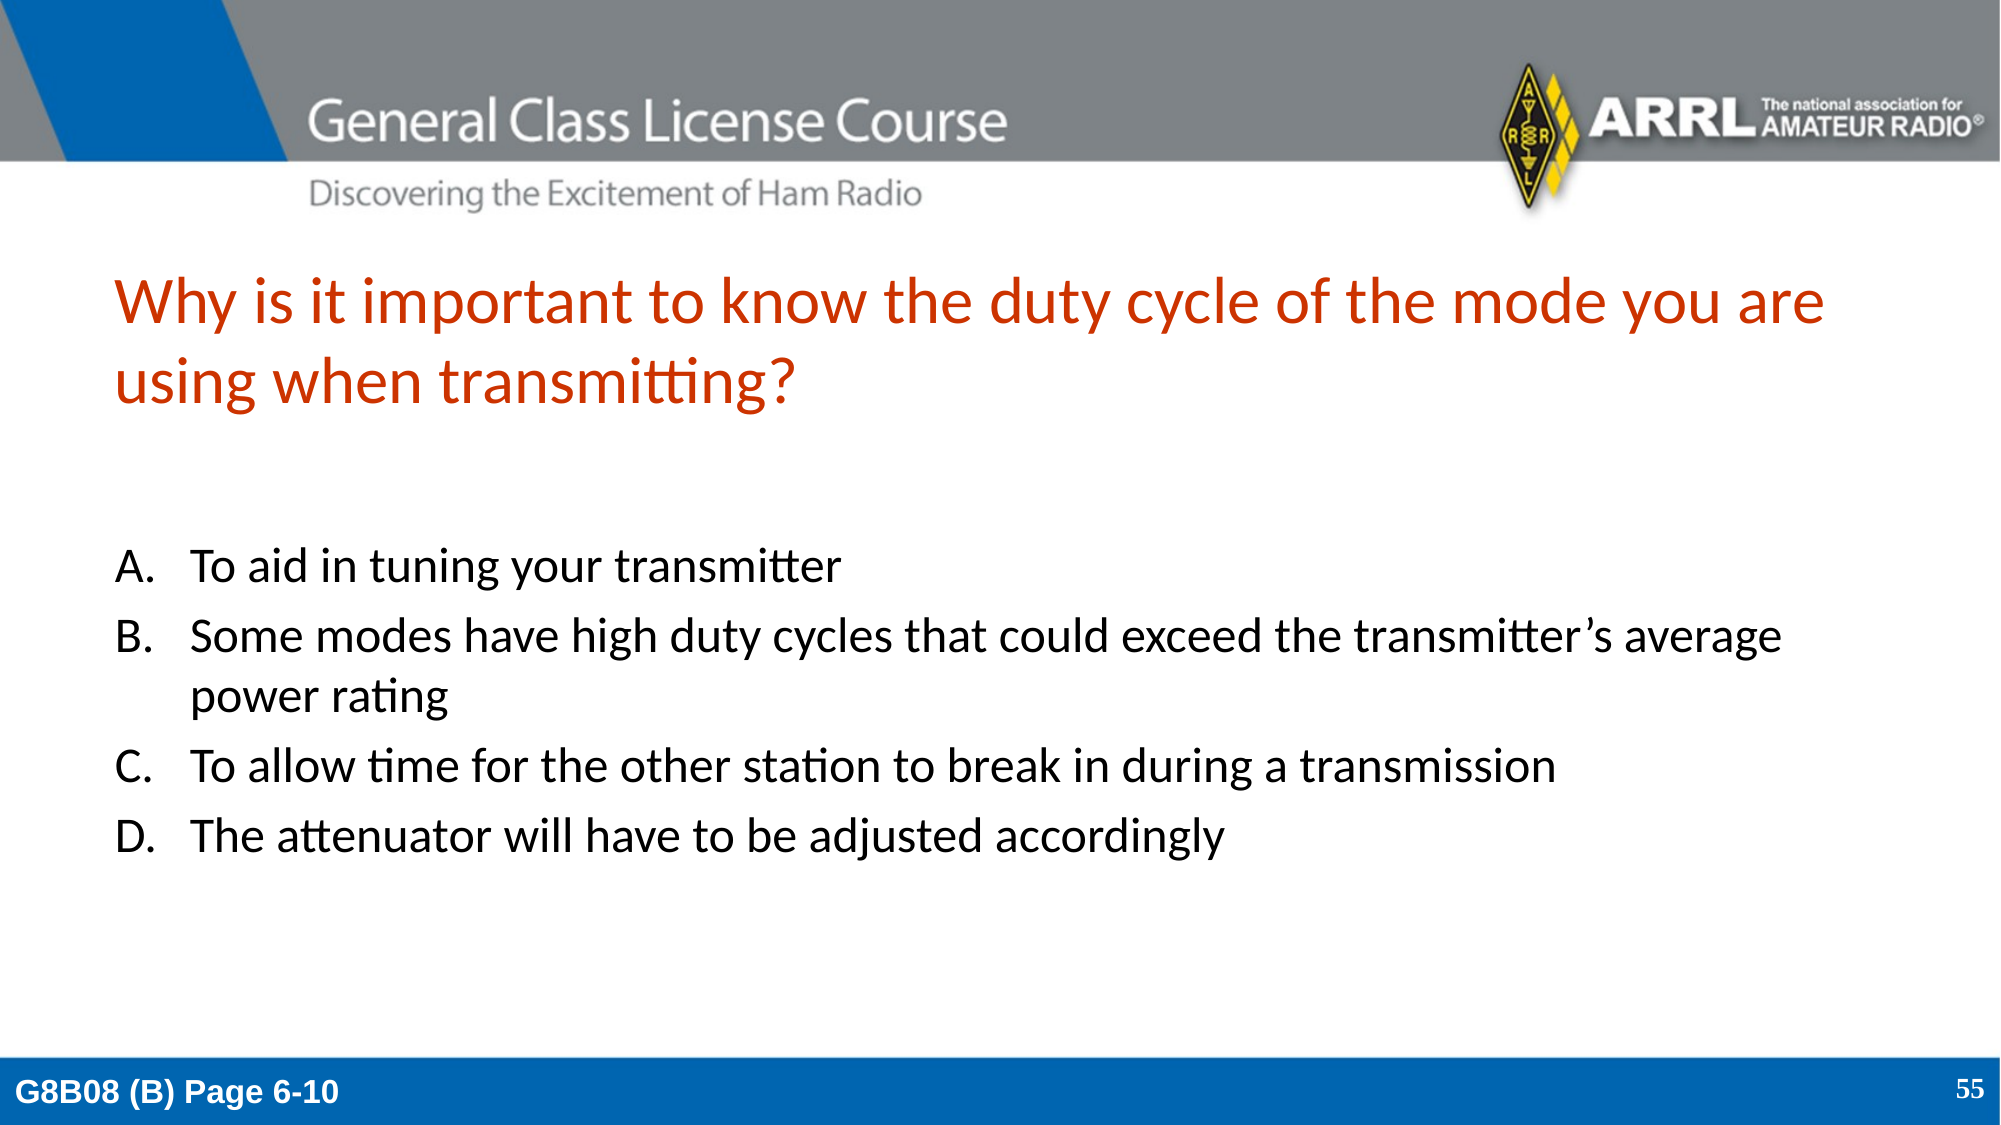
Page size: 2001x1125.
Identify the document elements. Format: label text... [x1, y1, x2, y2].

title Why is it important to know the duty cycle of the mode you are using when transmitting? [99, 249, 1900, 468]
text_box G8B08 (B) Page 6-10 [0, 1062, 1313, 1118]
picture [0, 0, 2001, 1125]
list To aid in tuning your transmitter Some modes have high duty cycles that could exceed the transmitter’s average power rating To allow time for the other station to break in during a transmission The attenuator will have to be adjusted accordingly [99, 525, 1900, 1005]
text_box 55 [1875, 1062, 2000, 1113]
